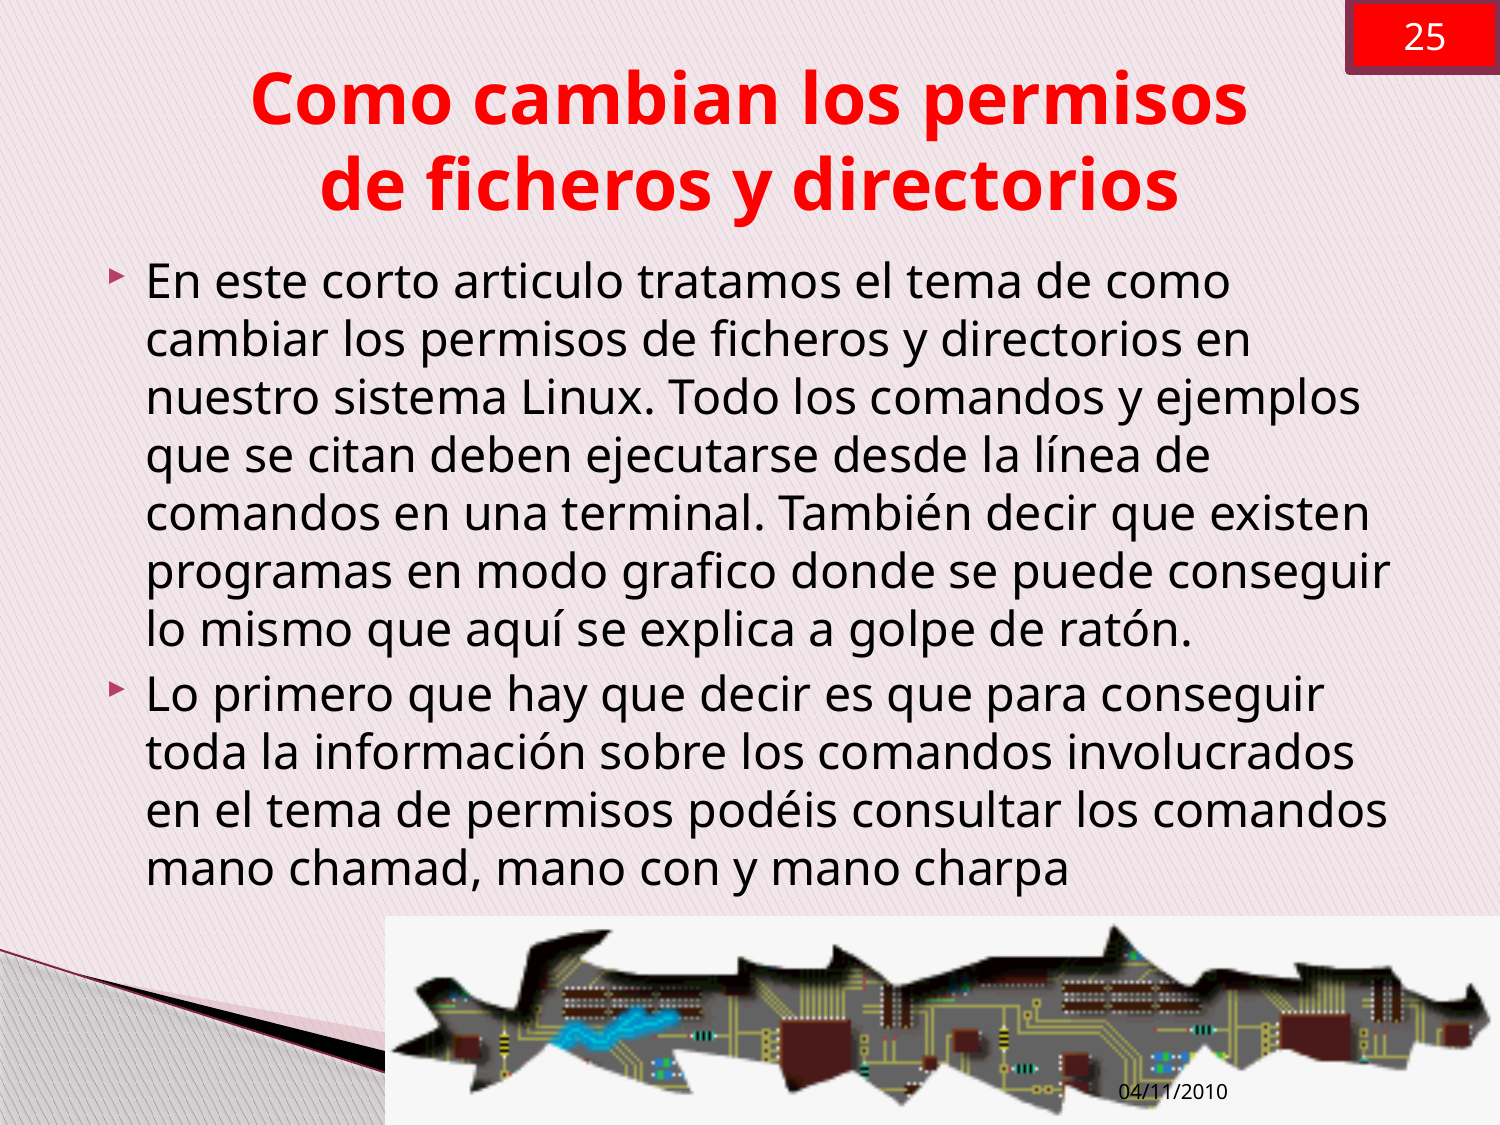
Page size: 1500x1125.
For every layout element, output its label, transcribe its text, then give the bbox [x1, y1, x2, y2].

title Como cambian los permisos de ficheros y directorios [75, 45, 1425, 233]
picture [384, 916, 1500, 1125]
list En este corto articulo tratamos el tema de como cambiar los permisos de ficheros y directorios en nuestro sistema Linux. Todo los comandos y ejemplos que se citan deben ejecutarse desde la línea de comandos en una terminal. También decir que existen programas en modo grafico donde se puede conseguir lo mismo que aquí se explica a golpe de ratón. Lo primero que hay que decir es que para conseguir toda la información sobre los comandos involucrados en el tema de permisos podéis consultar los comandos mano chamad, mano con y mano charpa [75, 243, 1425, 986]
text_box 25 [1345, 0, 1500, 75]
